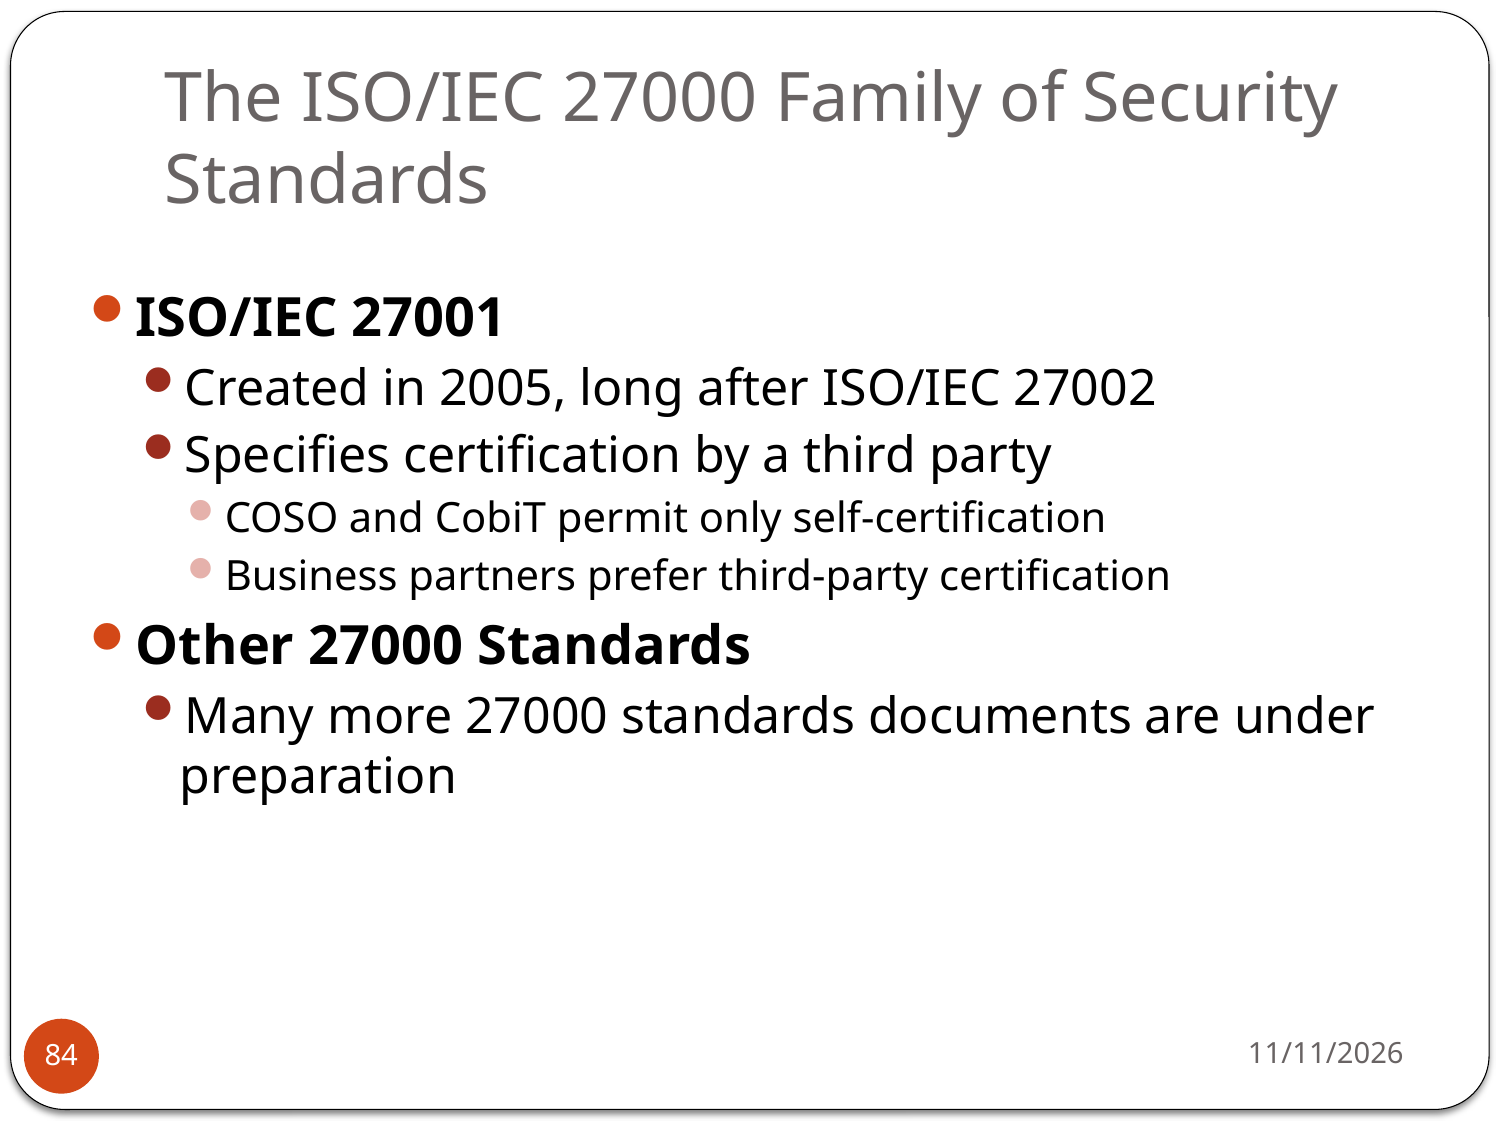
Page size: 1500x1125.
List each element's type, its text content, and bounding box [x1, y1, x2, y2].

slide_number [1012, 1015, 1419, 1094]
title The ISO/IEC 27000 Family of Security Standards [150, 45, 1425, 233]
list ISO/IEC 27001 Created in 2005, long after ISO/IEC 27002 Specifies certification by a third party COSO and CobiT permit only self-certification Business partners prefer third-party certification Other 27000 Standards Many more 27000 standards documents are under preparation [75, 275, 1425, 986]
slide_number 84 [23, 1018, 99, 1094]
